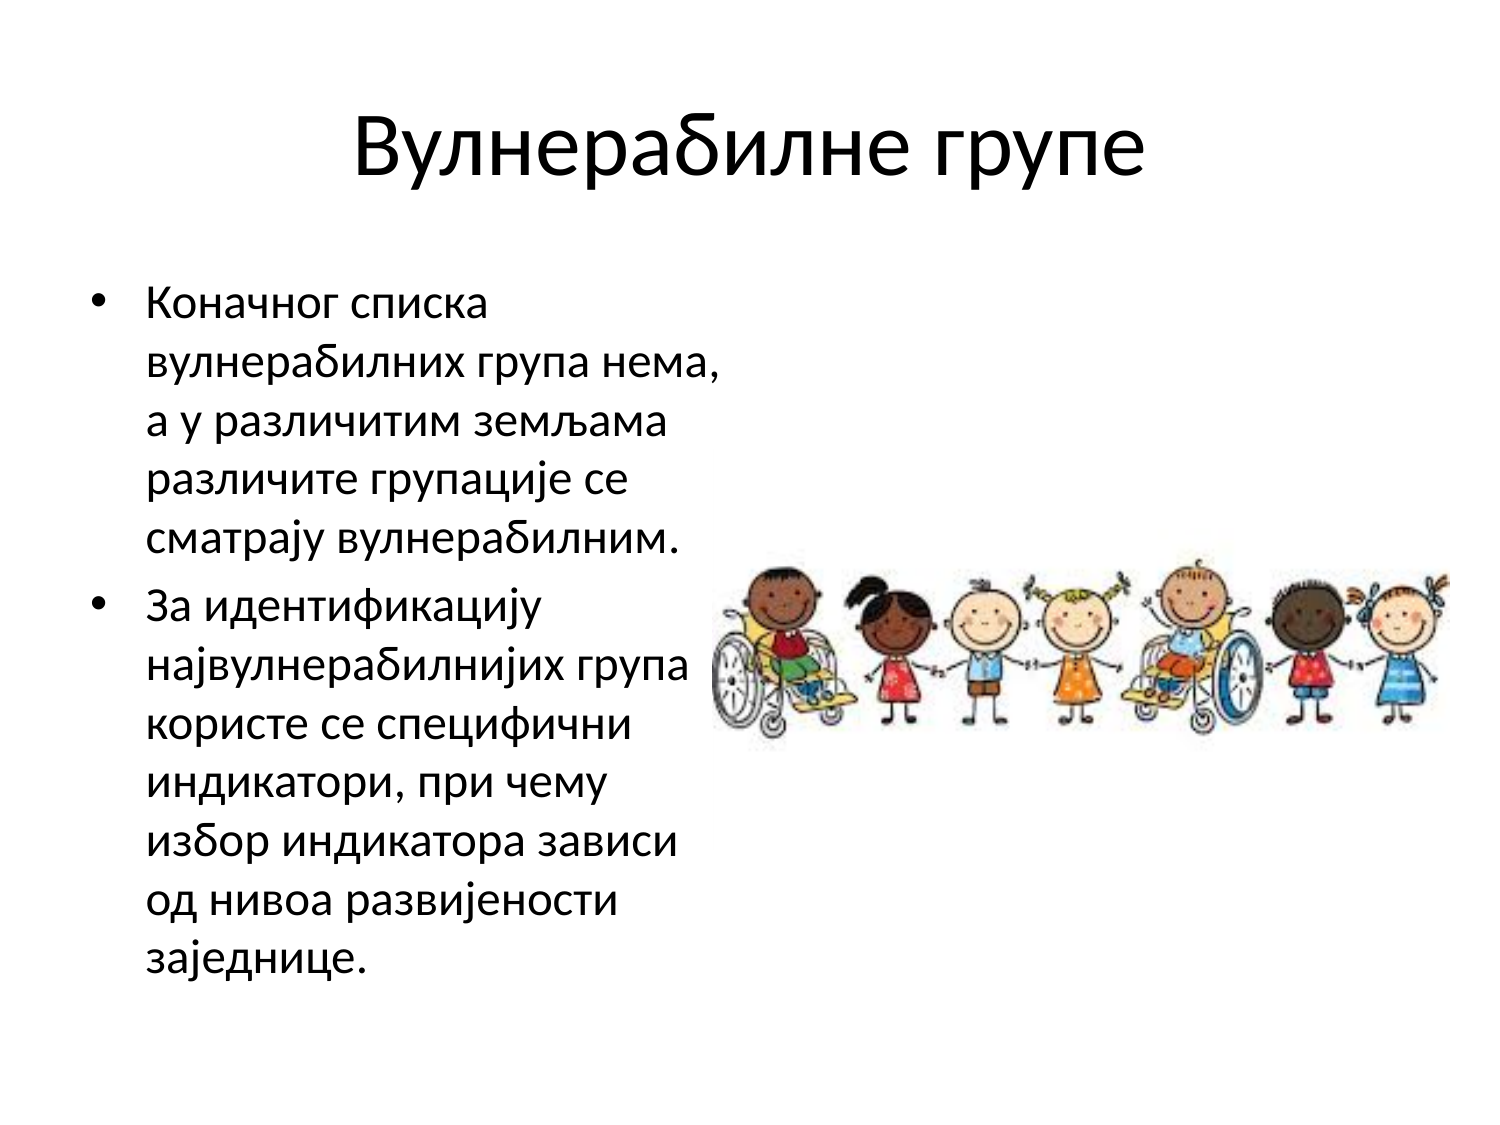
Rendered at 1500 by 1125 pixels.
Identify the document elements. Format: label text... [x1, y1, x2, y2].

title Вулнерабилне групе [75, 45, 1425, 233]
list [712, 449, 1451, 851]
list Коначног списка вулнерабилних група нема, а у различитим земљама различите групације се сматрају вулнерабилним. За идентификацију највулнерабилнијих група користе се специфични индикатори, при чему избор индикатора зависи од нивоа развијености заједнице. [75, 262, 738, 1005]
